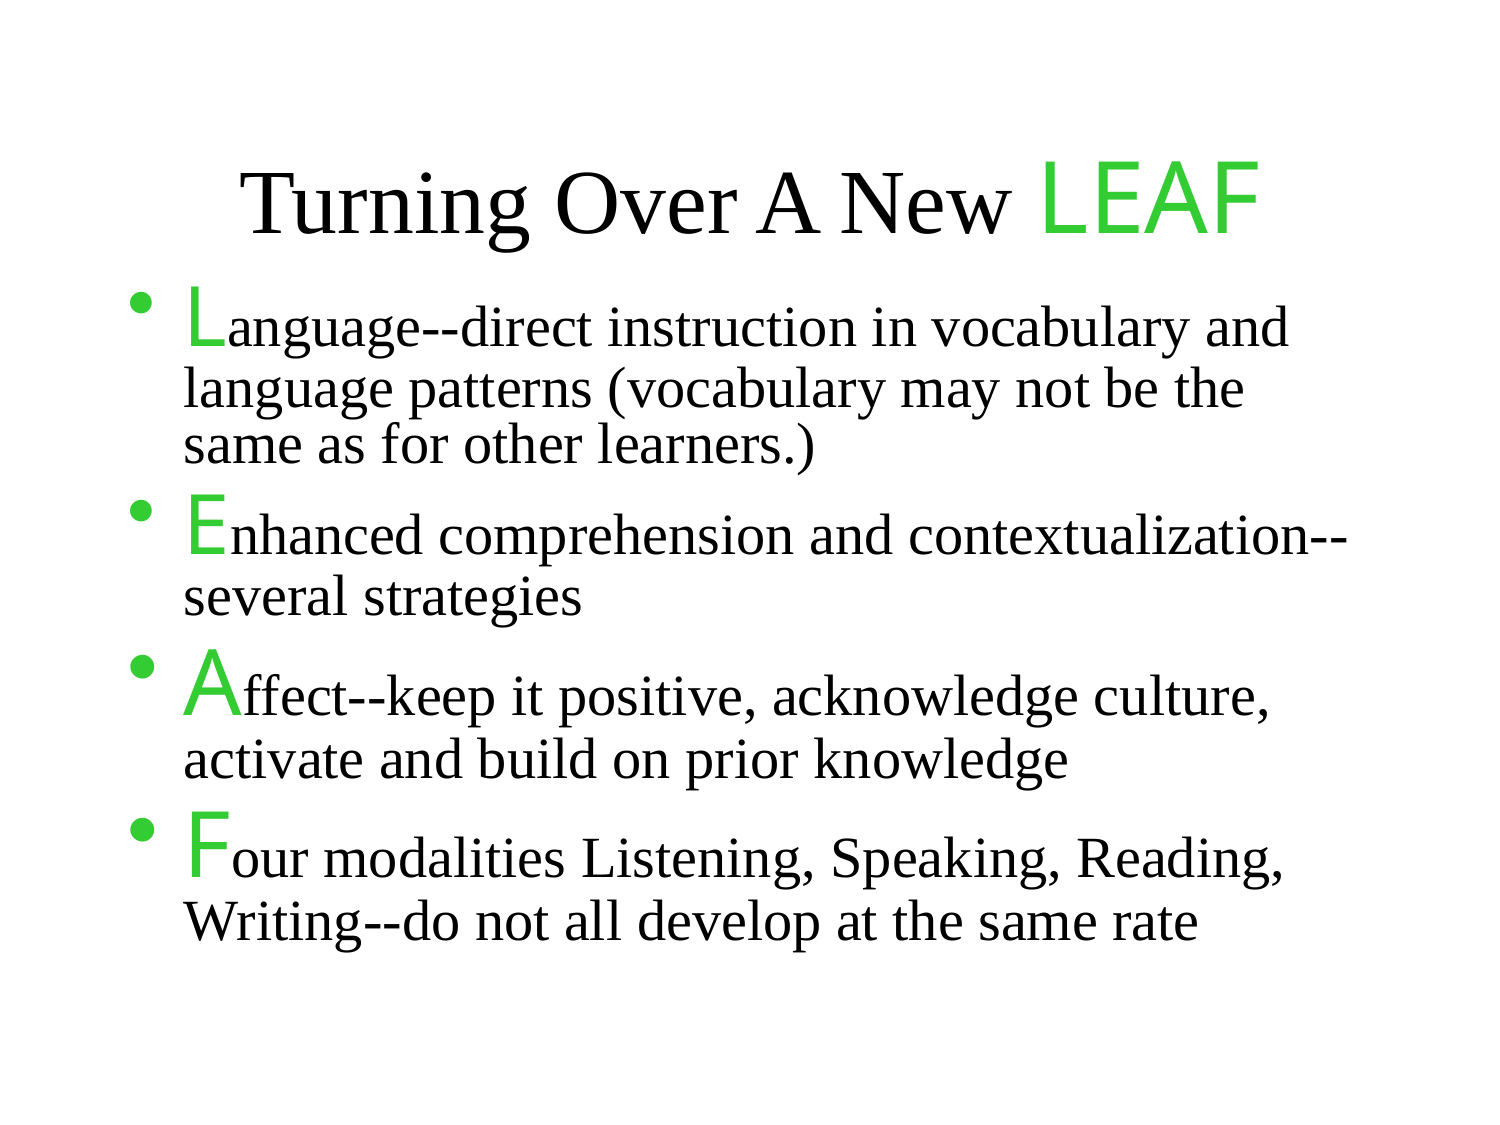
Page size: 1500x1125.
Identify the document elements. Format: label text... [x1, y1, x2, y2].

title Turning Over A New LEAF [112, 99, 1388, 274]
list Language--direct instruction in vocabulary and language patterns (vocabulary may not be the same as for other learners.) Enhanced comprehension and contextualization--several strategies Affect--keep it positive, acknowledge culture, activate and build on prior knowledge Four modalities Listening, Speaking, Reading, Writing--do not all develop at the same rate [112, 274, 1388, 1001]
